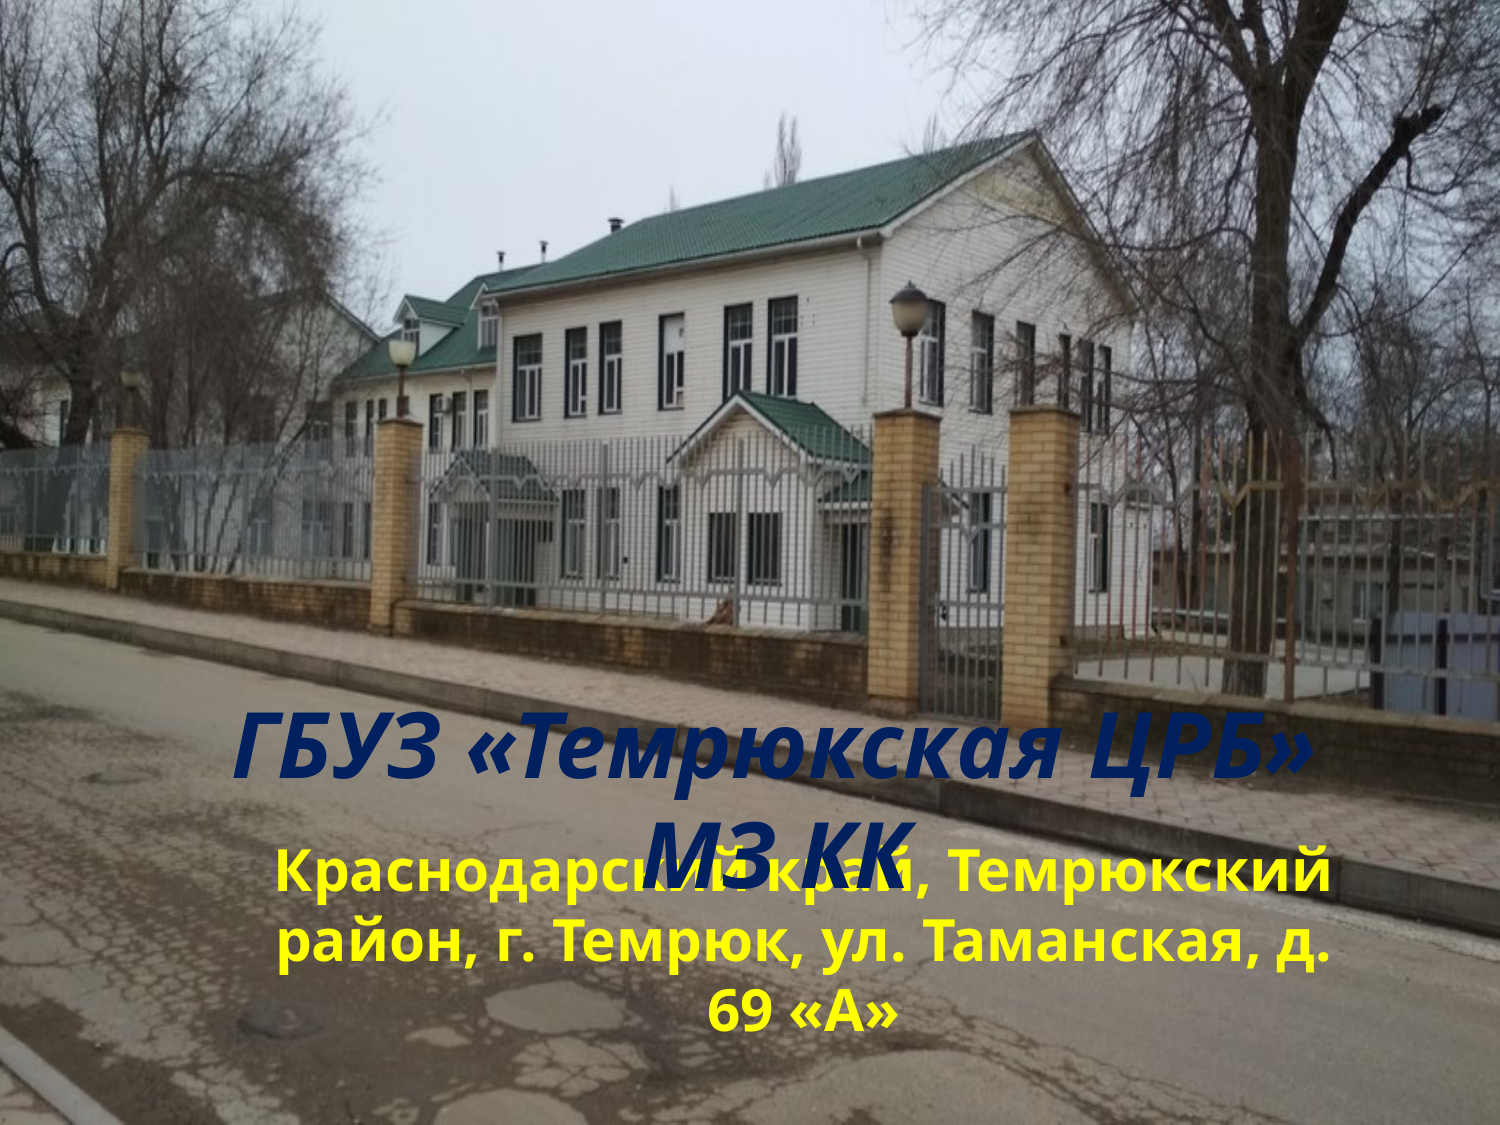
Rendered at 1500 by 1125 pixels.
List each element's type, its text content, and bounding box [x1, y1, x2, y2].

list ГБУЗ «Темрюкская ЦРБ» МЗ КК [187, 679, 1350, 809]
picture [0, 0, 1500, 1125]
title Краснодарский край, Темрюкский район, г. Темрюк, ул. Таманская, д. 69 «А» [222, 878, 1386, 1043]
